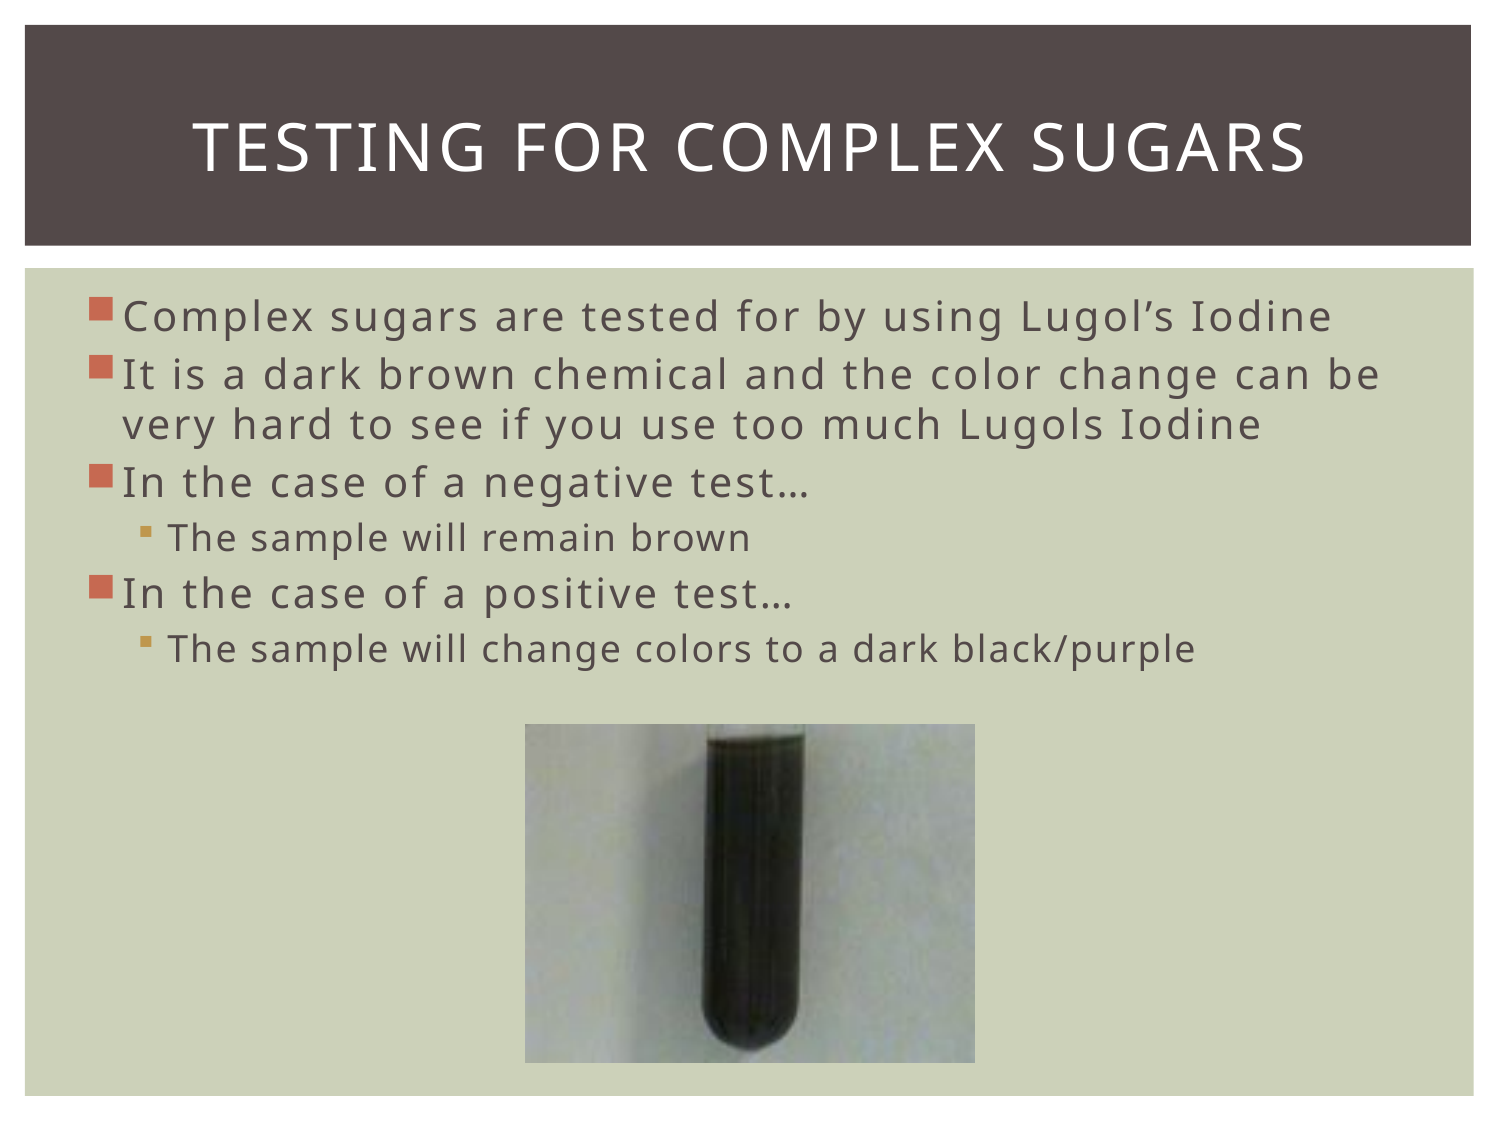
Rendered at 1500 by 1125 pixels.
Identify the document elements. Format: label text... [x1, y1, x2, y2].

picture [524, 724, 976, 1063]
title Testing for Complex Sugars [62, 58, 1438, 232]
list Complex sugars are tested for by using Lugol’s Iodine It is a dark brown chemical and the color change can be very hard to see if you use too much Lugols Iodine In the case of a negative test… The sample will remain brown In the case of a positive test… The sample will change colors to a dark black/purple [62, 281, 1442, 1005]
